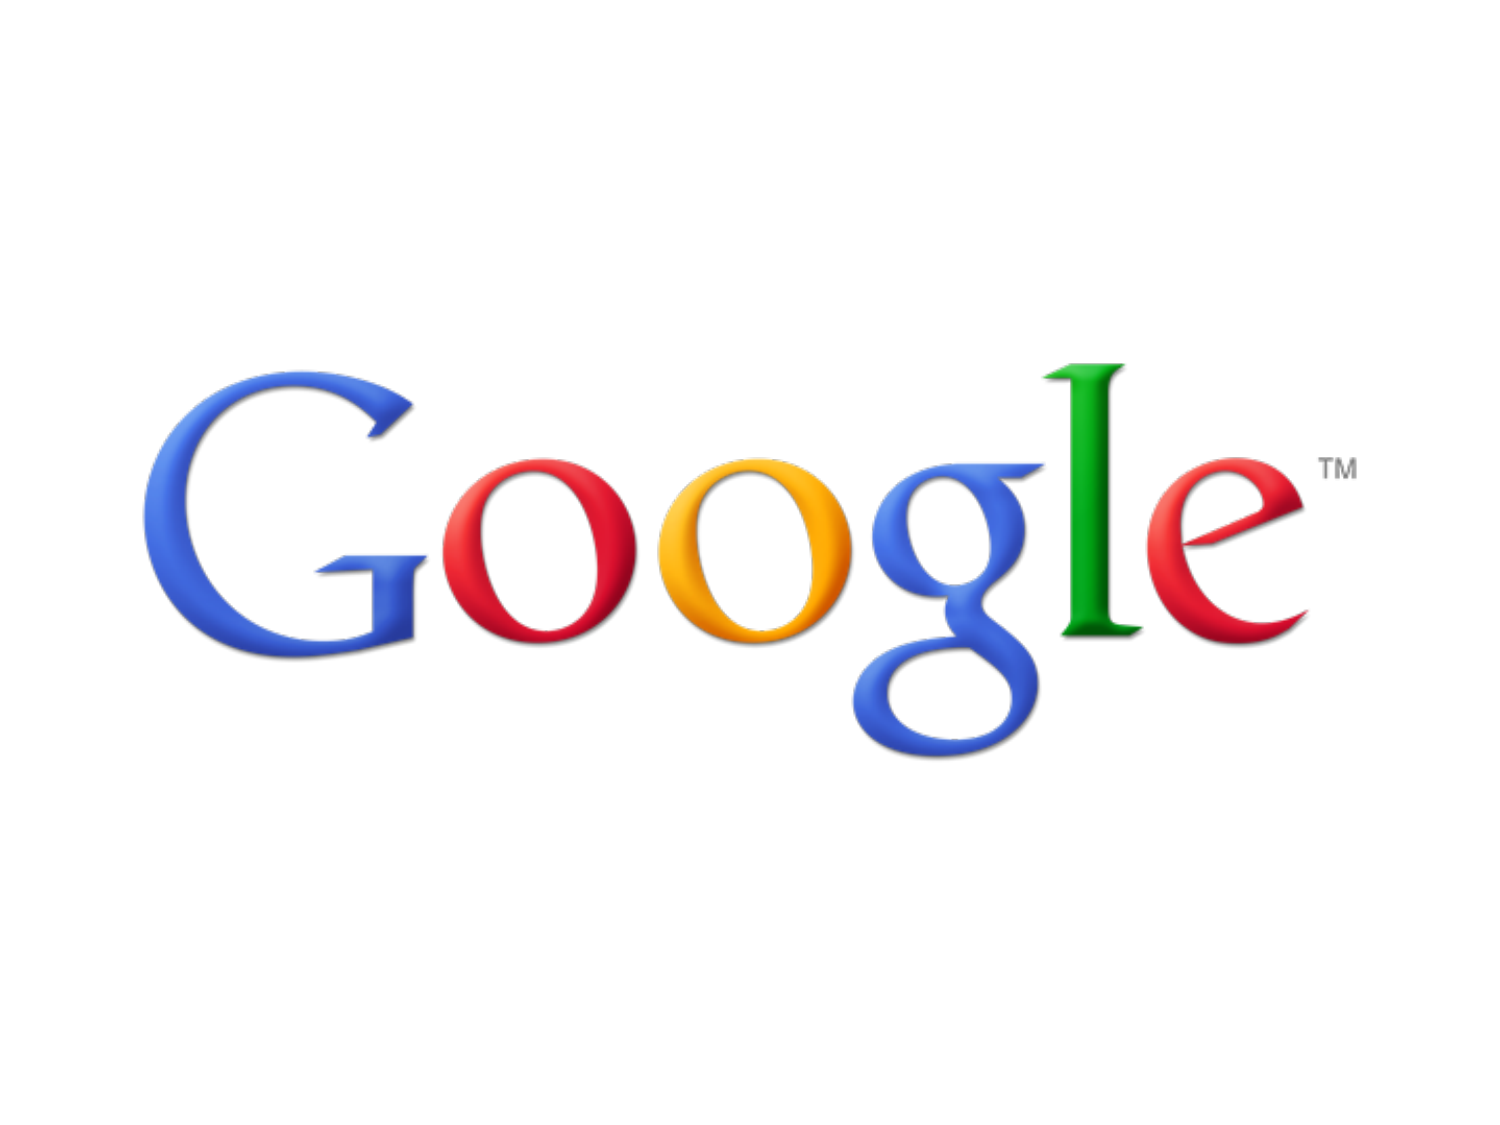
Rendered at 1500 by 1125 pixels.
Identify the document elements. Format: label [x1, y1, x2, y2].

picture [134, 357, 1365, 767]
